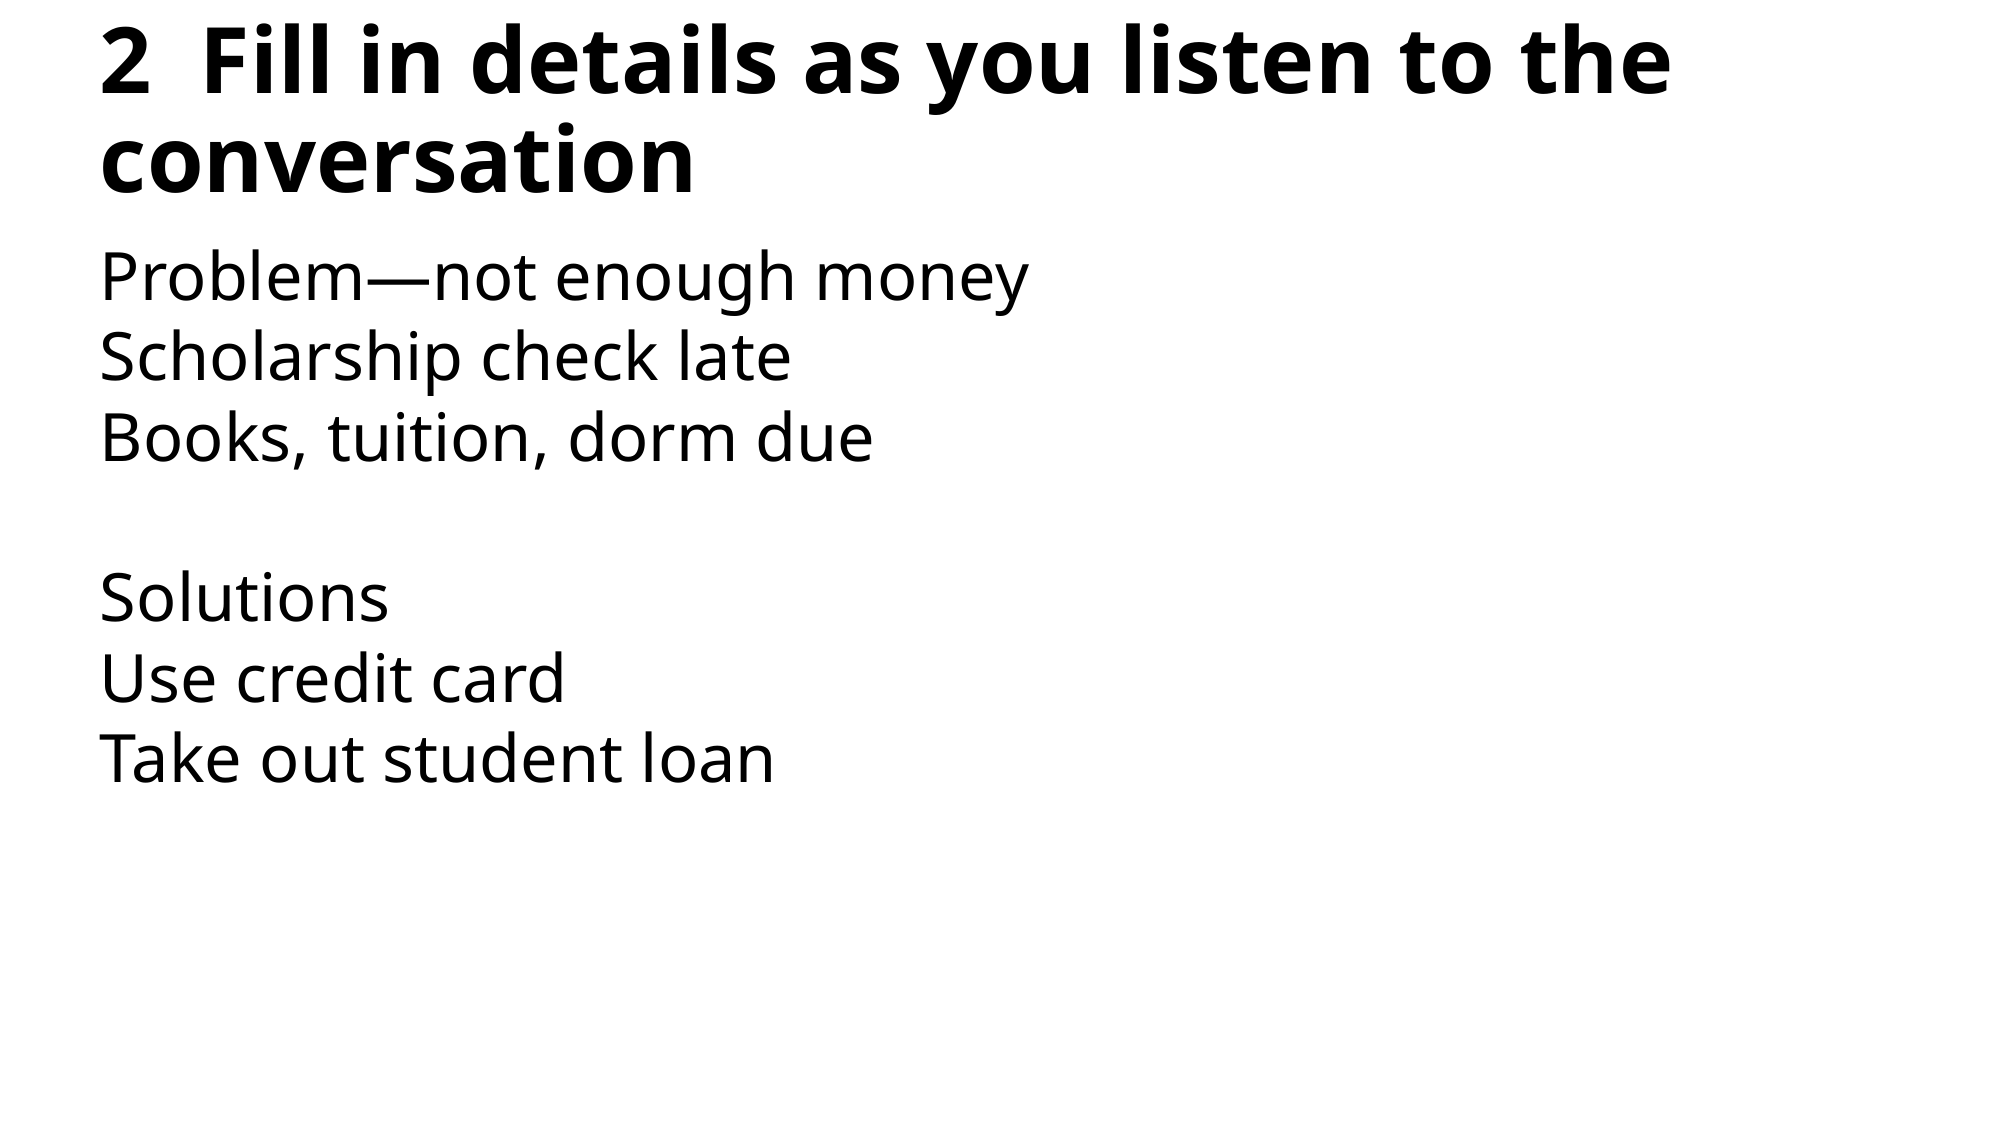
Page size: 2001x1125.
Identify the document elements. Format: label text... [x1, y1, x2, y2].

list Problem—not enough money Scholarship check late Books, tuition, dorm due Solutions Use credit card Take out student loan [84, 167, 1973, 1091]
title 2 Fill in details as you listen to the conversation [84, 59, 1908, 167]
